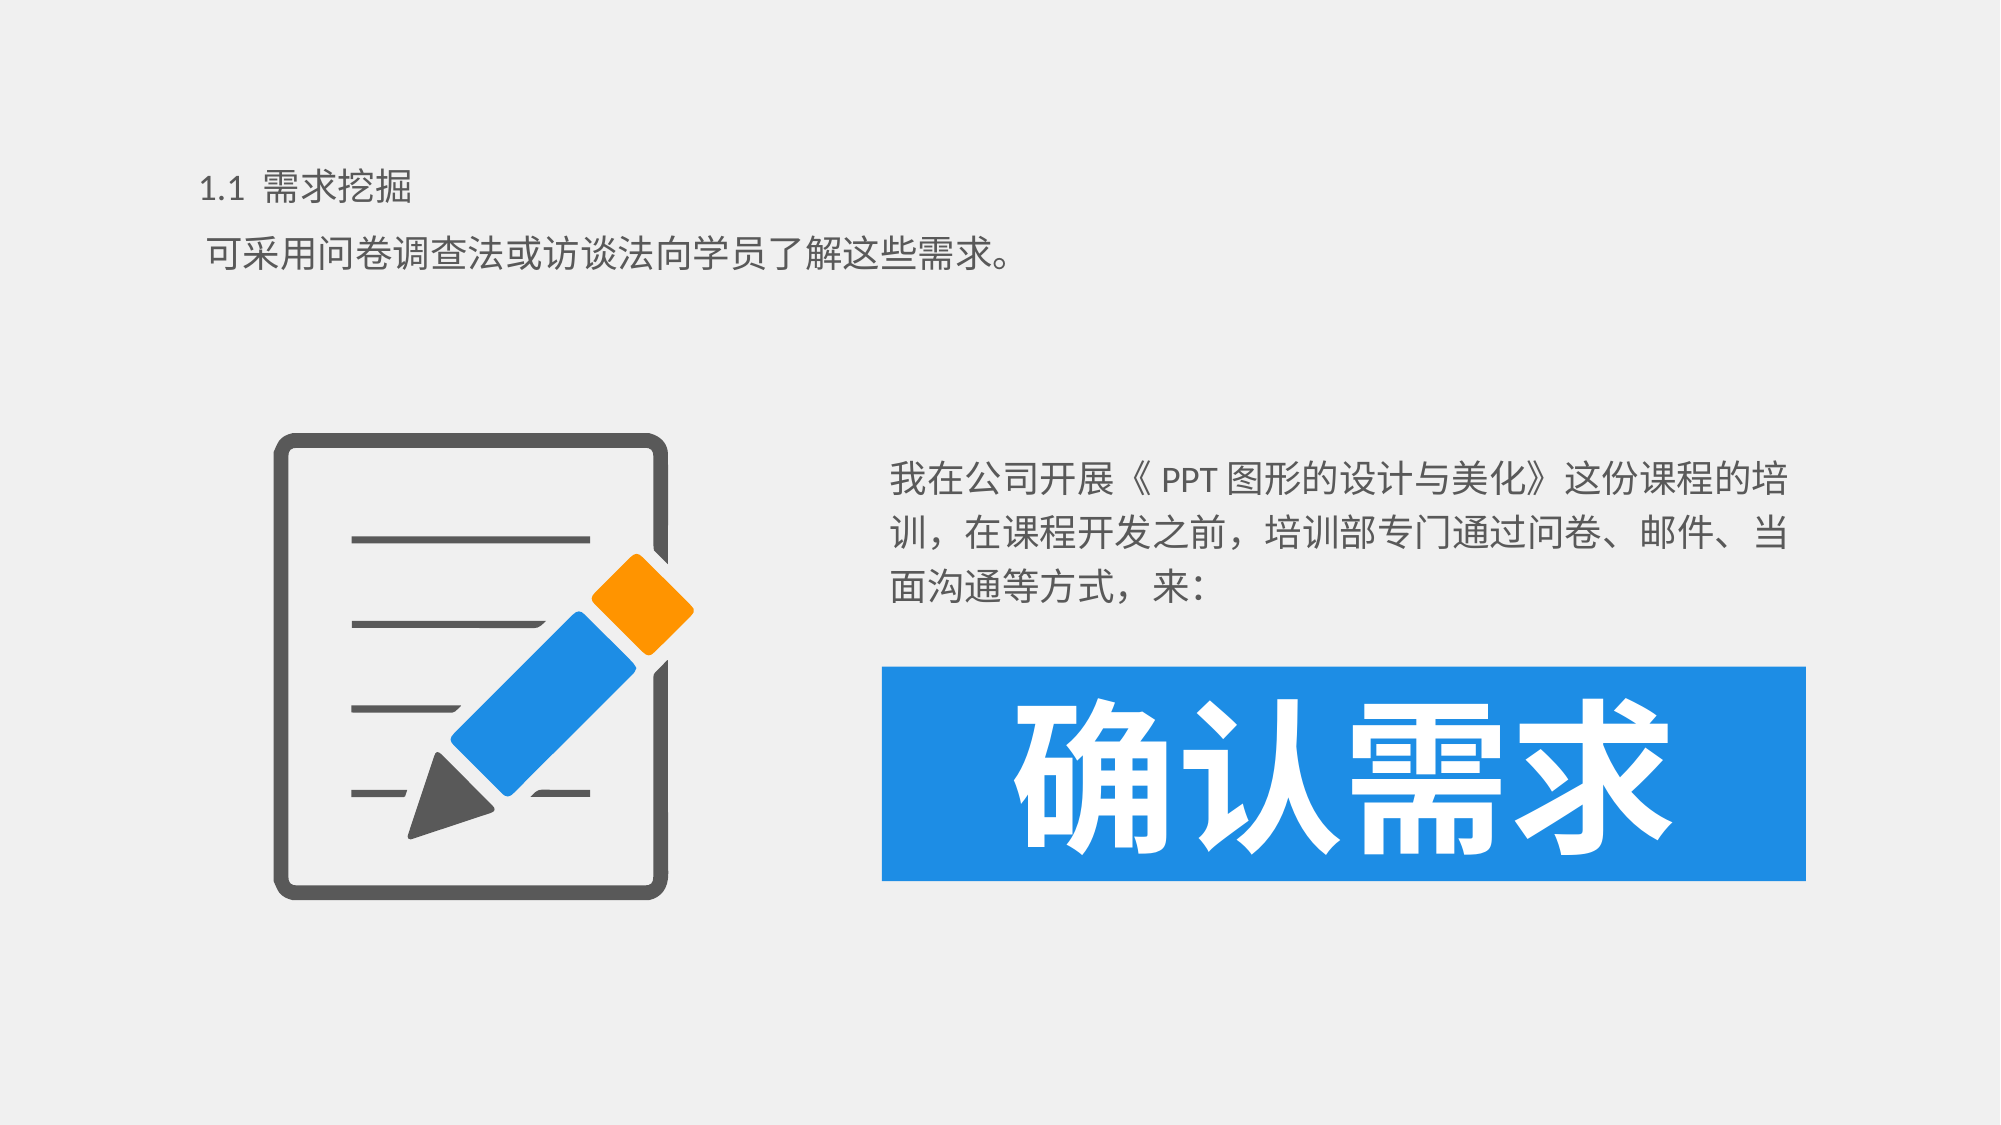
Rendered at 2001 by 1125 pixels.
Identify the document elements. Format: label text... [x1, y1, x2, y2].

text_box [273, 433, 694, 901]
text_box 可采用问卷调查法或访谈法向学员了解这些需求。 [190, 222, 1046, 283]
text_box 1.1 需求挖掘 [183, 155, 428, 216]
text_box 我在公司开展《PPT图形的设计与美化》这份课程的培训，在课程开发之前，培训部专门通过问卷、邮件、当面沟通等方式，来： [874, 438, 1806, 616]
text_box 确认需求 [881, 666, 1806, 882]
